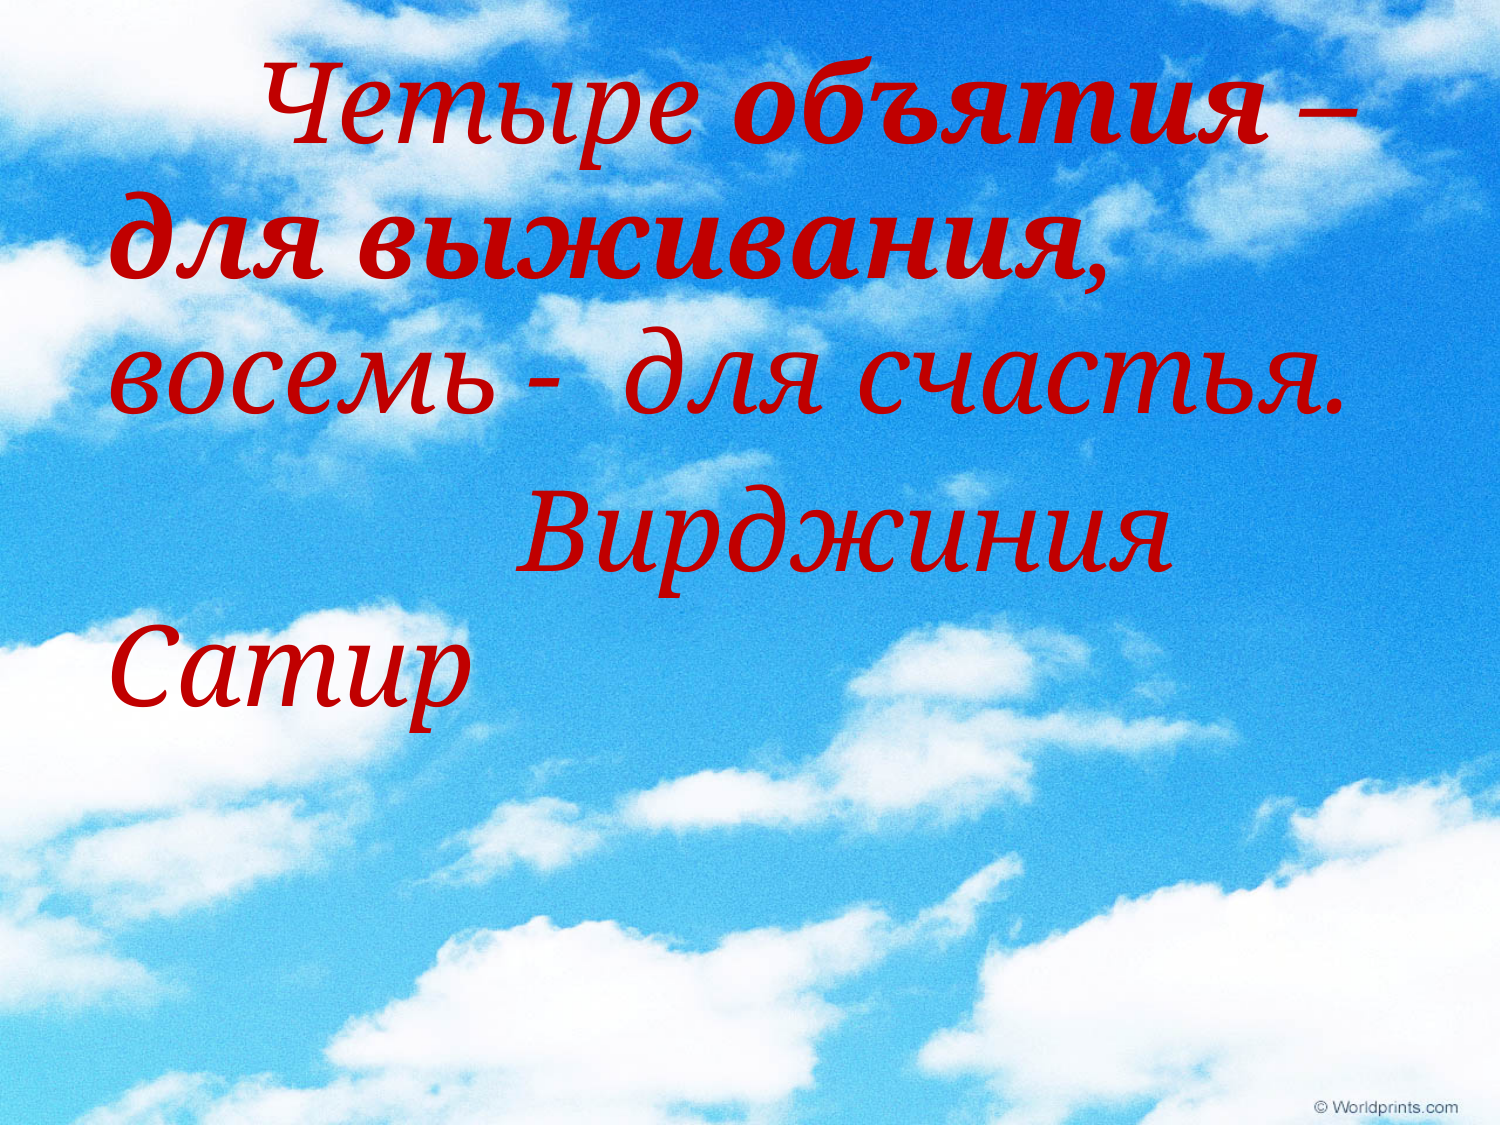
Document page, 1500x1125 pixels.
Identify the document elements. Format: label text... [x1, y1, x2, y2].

list Четыре объятия – для выживания, восемь - для счастья. Вирджиния Сатир [35, 23, 1454, 938]
picture [0, 0, 1500, 1125]
